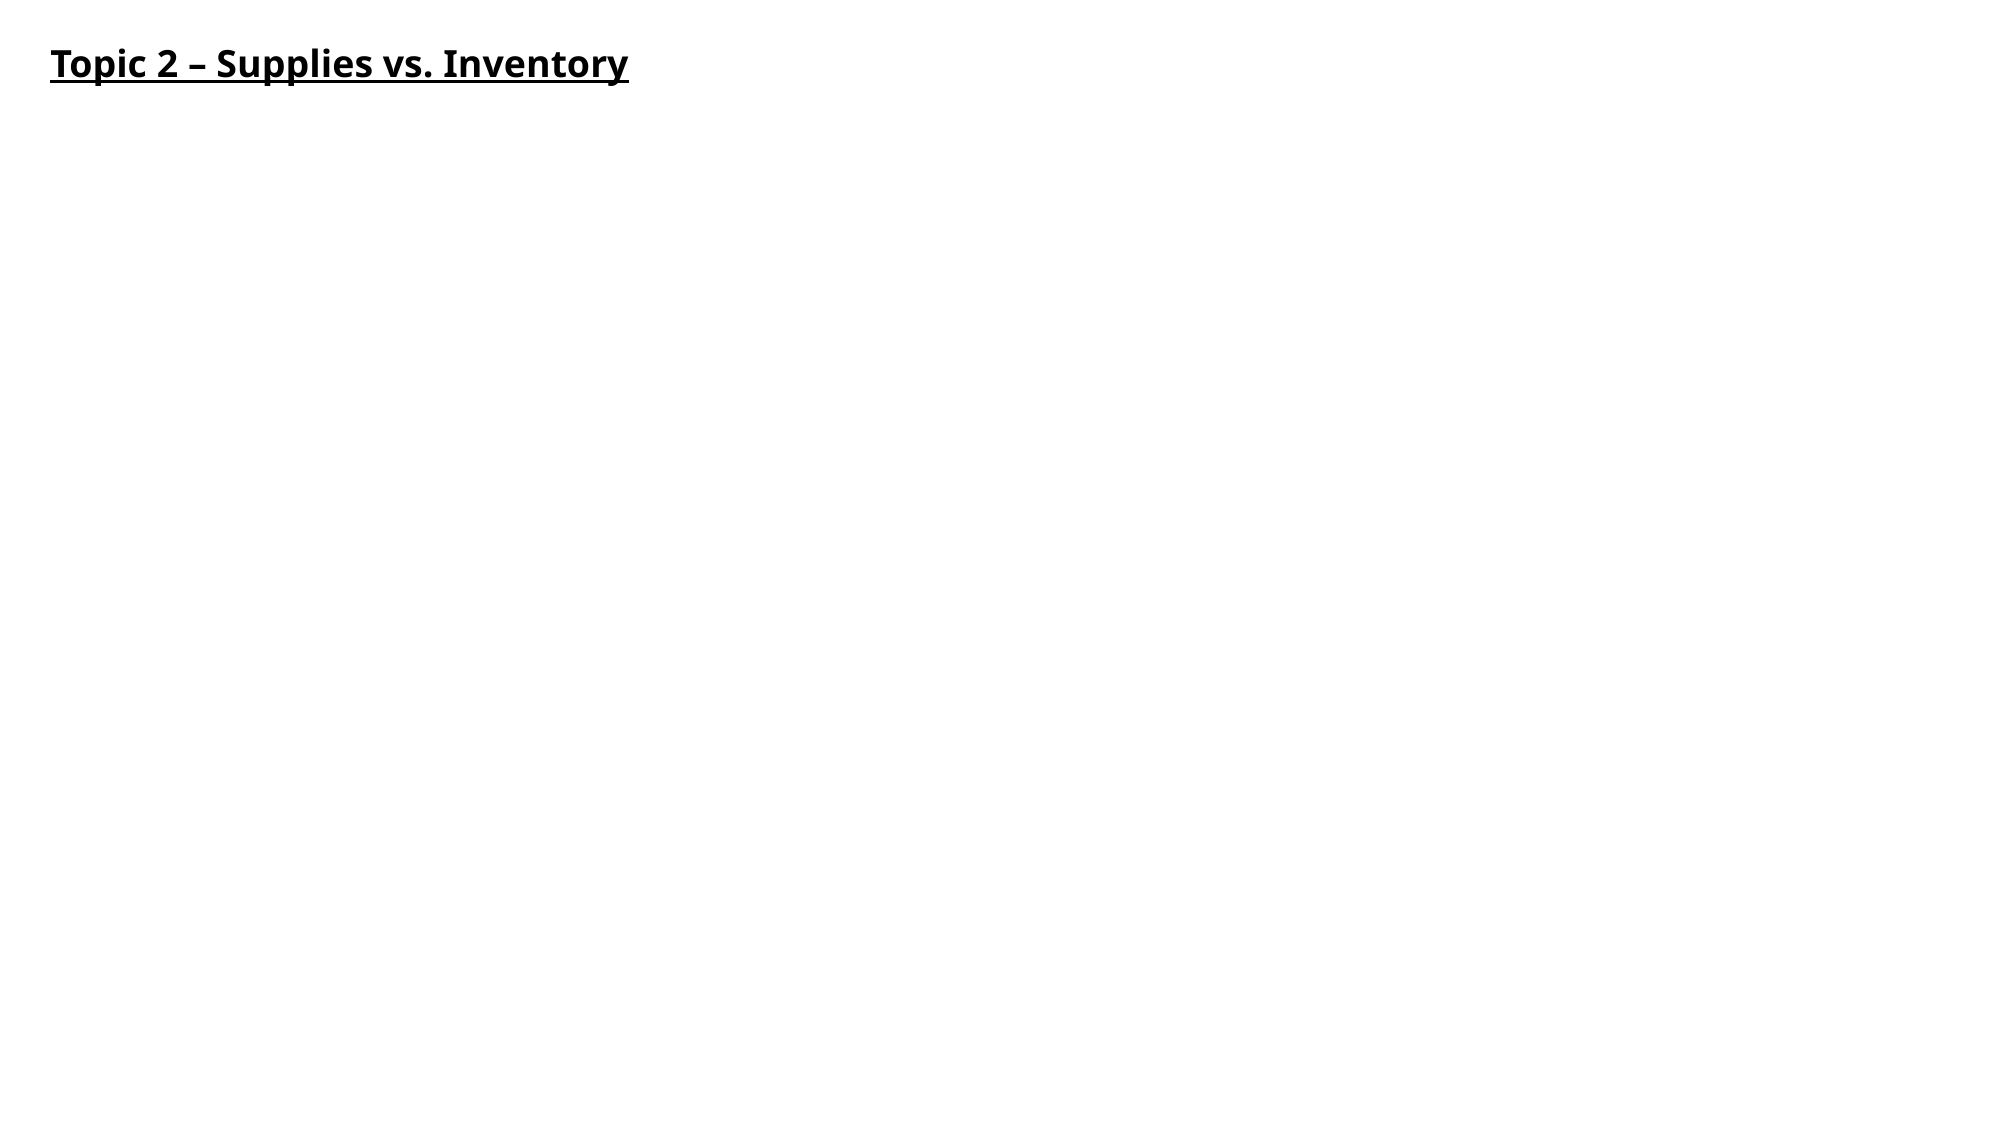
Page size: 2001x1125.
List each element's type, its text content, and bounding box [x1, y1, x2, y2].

text_box Topic 2 – Supplies vs. Inventory [35, 32, 985, 93]
